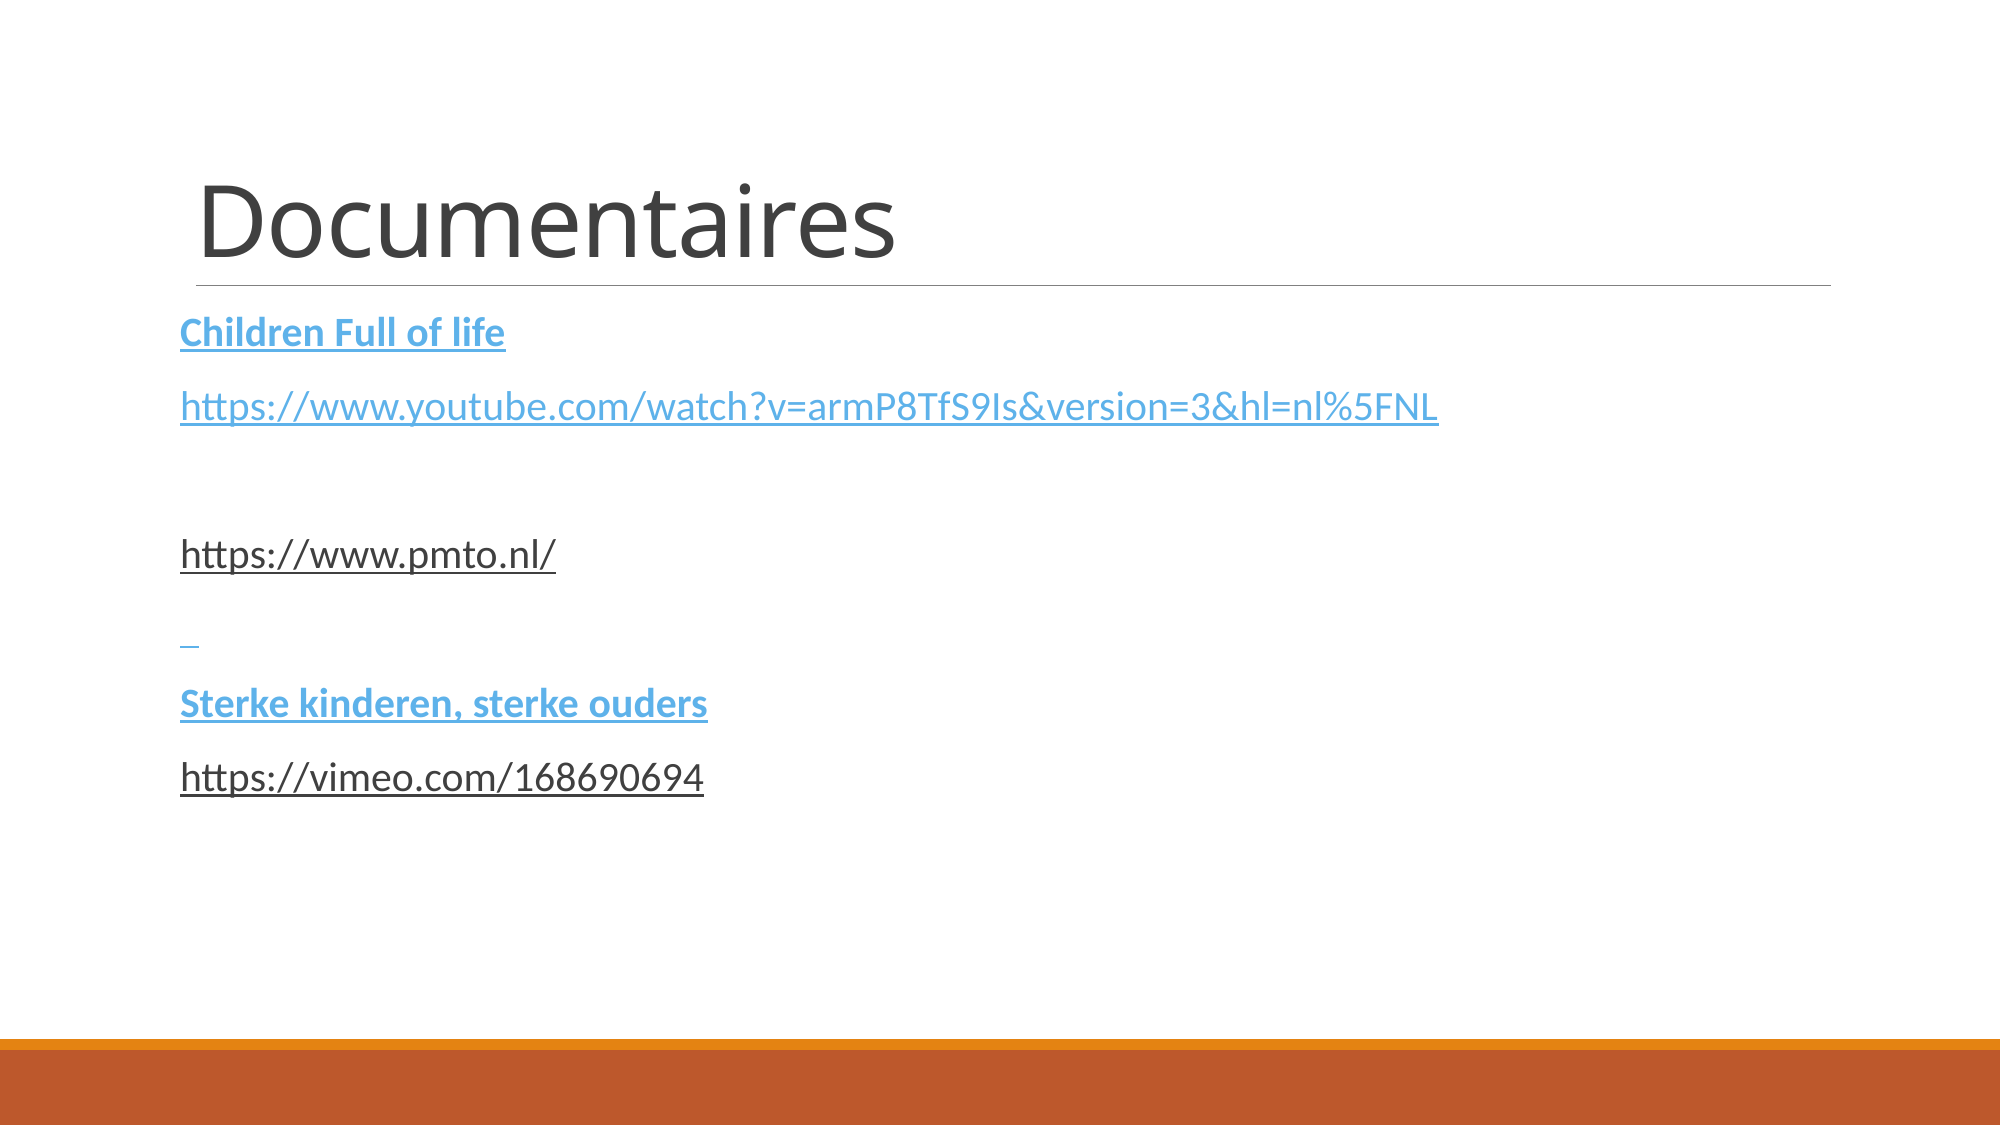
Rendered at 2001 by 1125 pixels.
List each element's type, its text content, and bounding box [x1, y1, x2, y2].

list Children Full of life https://www.youtube.com/watch?v=armP8TfS9Is&version=3&hl=nl%5FNL https://www.pmto.nl/ Sterke kinderen, sterke ouders https://vimeo.com/168690694 [180, 302, 1830, 963]
title Documentaires [180, 47, 1830, 285]
